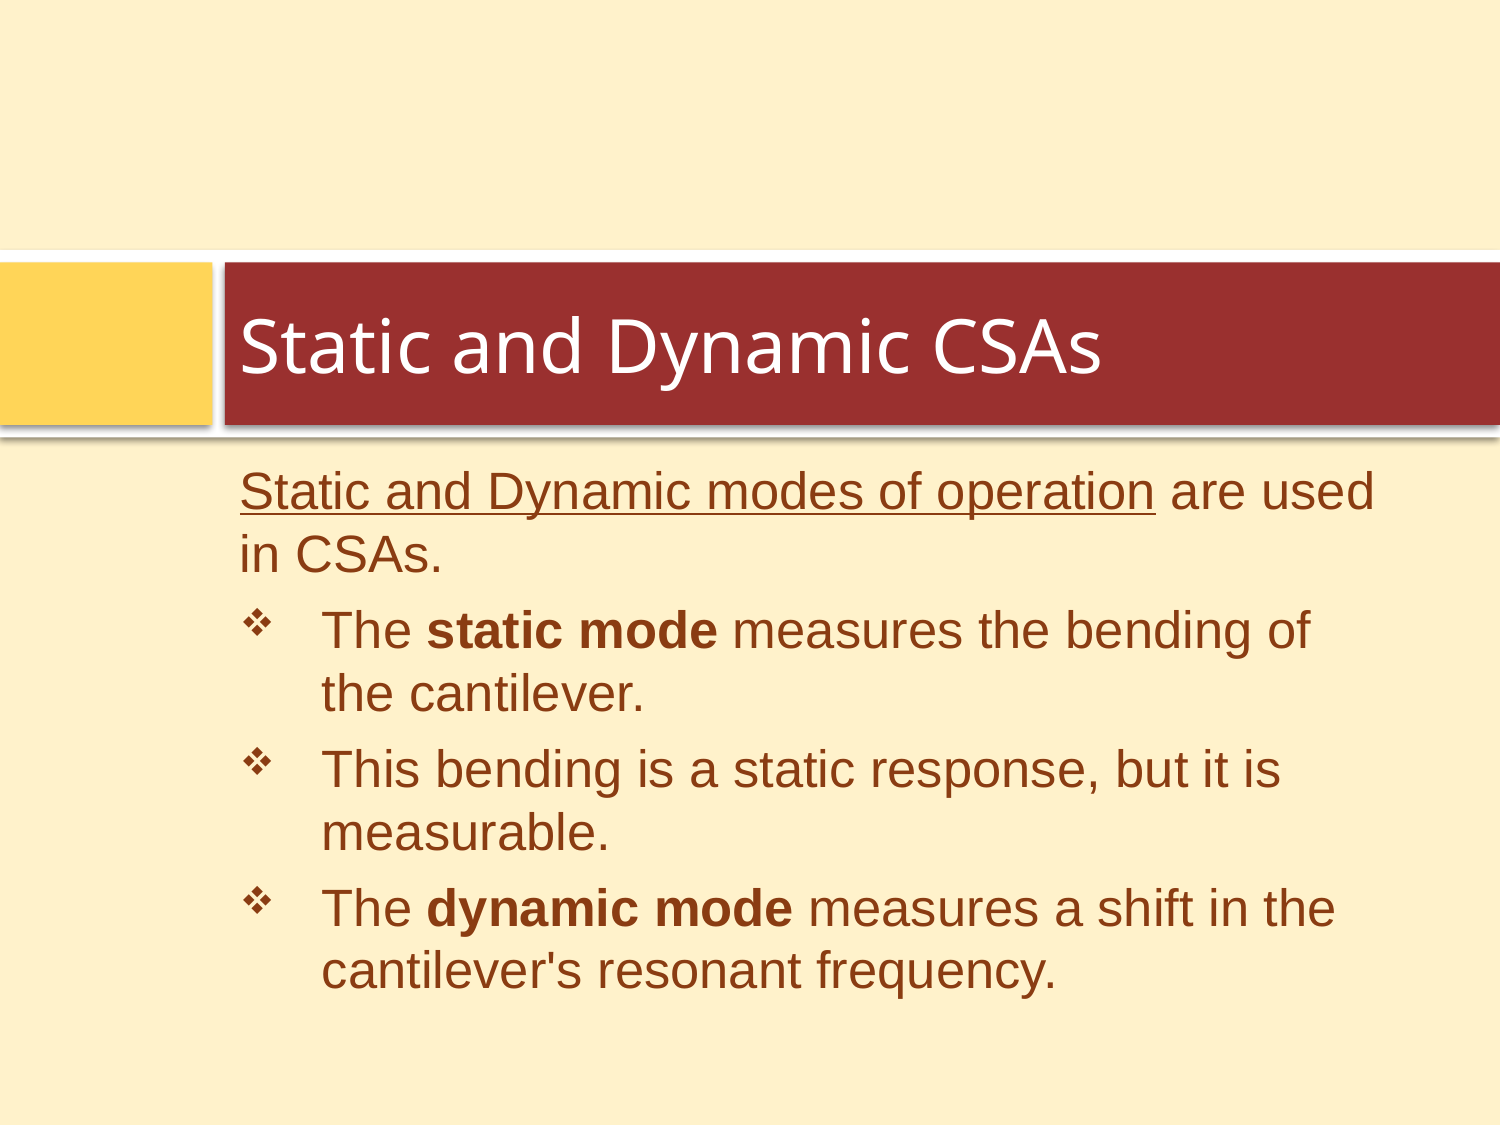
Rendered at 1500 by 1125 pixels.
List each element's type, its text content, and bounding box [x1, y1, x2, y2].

list Static and Dynamic modes of operation are used in CSAs. The static mode measures the bending of the cantilever. This bending is a static response, but it is measurable. The dynamic mode measures a shift in the cantilever's resonant frequency. [225, 450, 1394, 1008]
title Static and Dynamic CSAs [225, 262, 1475, 425]
